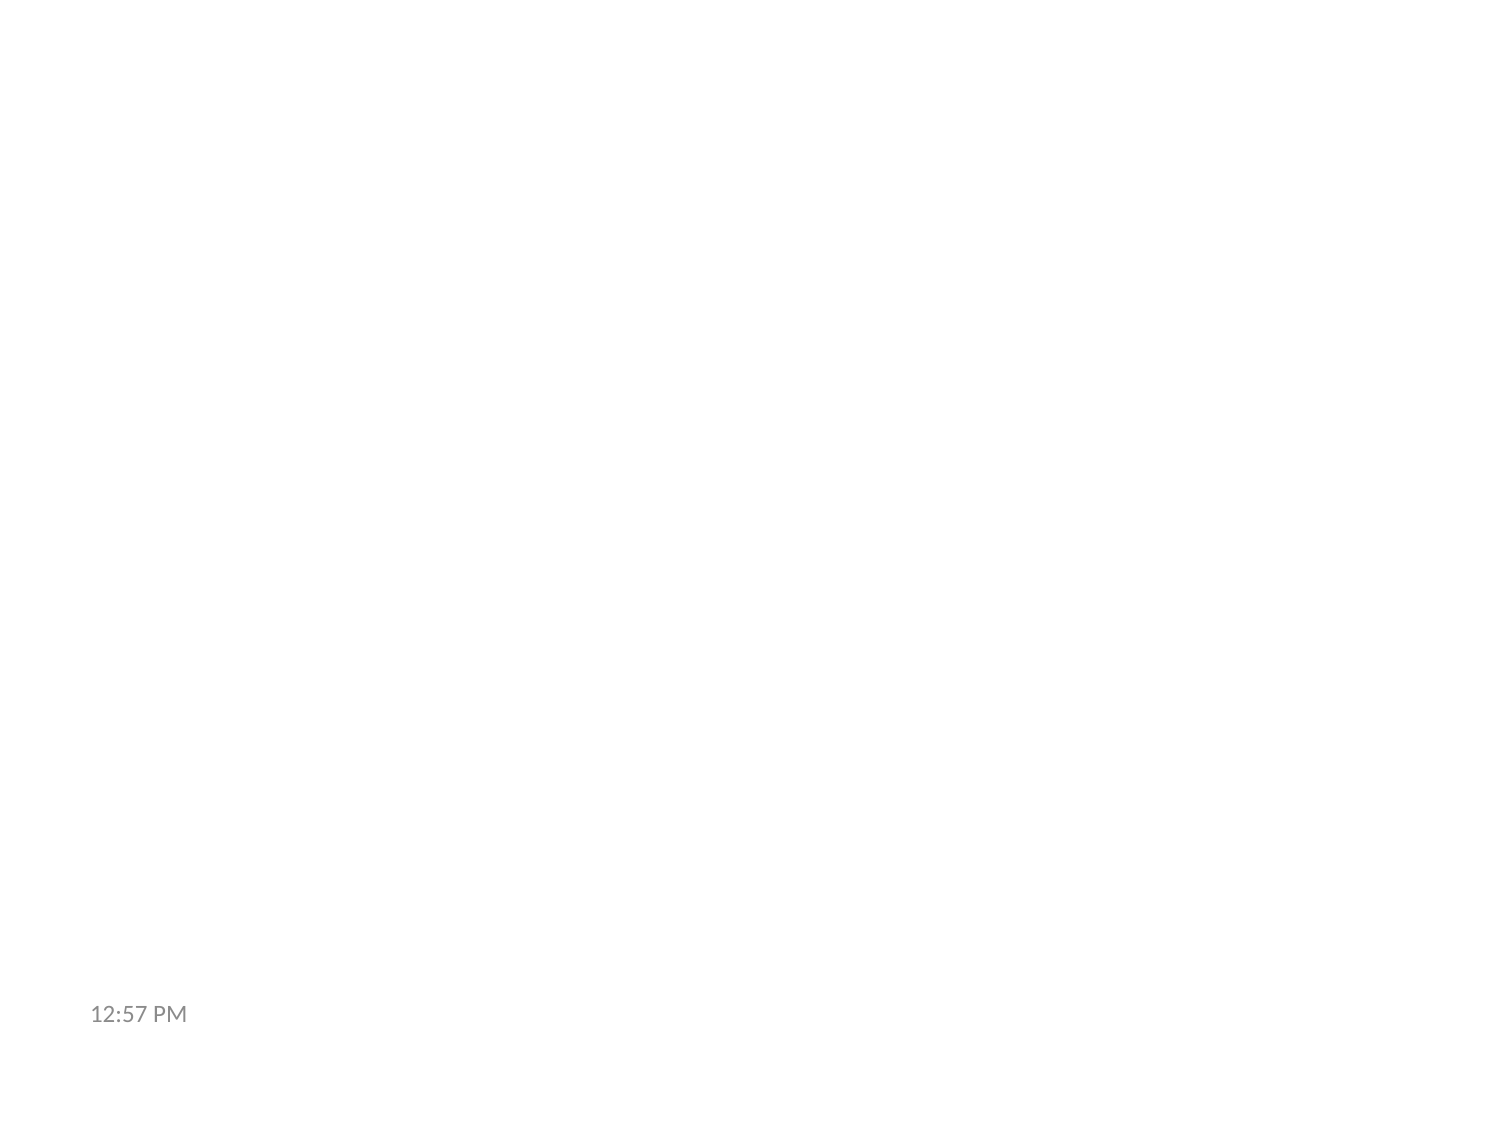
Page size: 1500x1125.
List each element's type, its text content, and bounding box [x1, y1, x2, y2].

text_box 3:35 PM [75, 982, 425, 1043]
